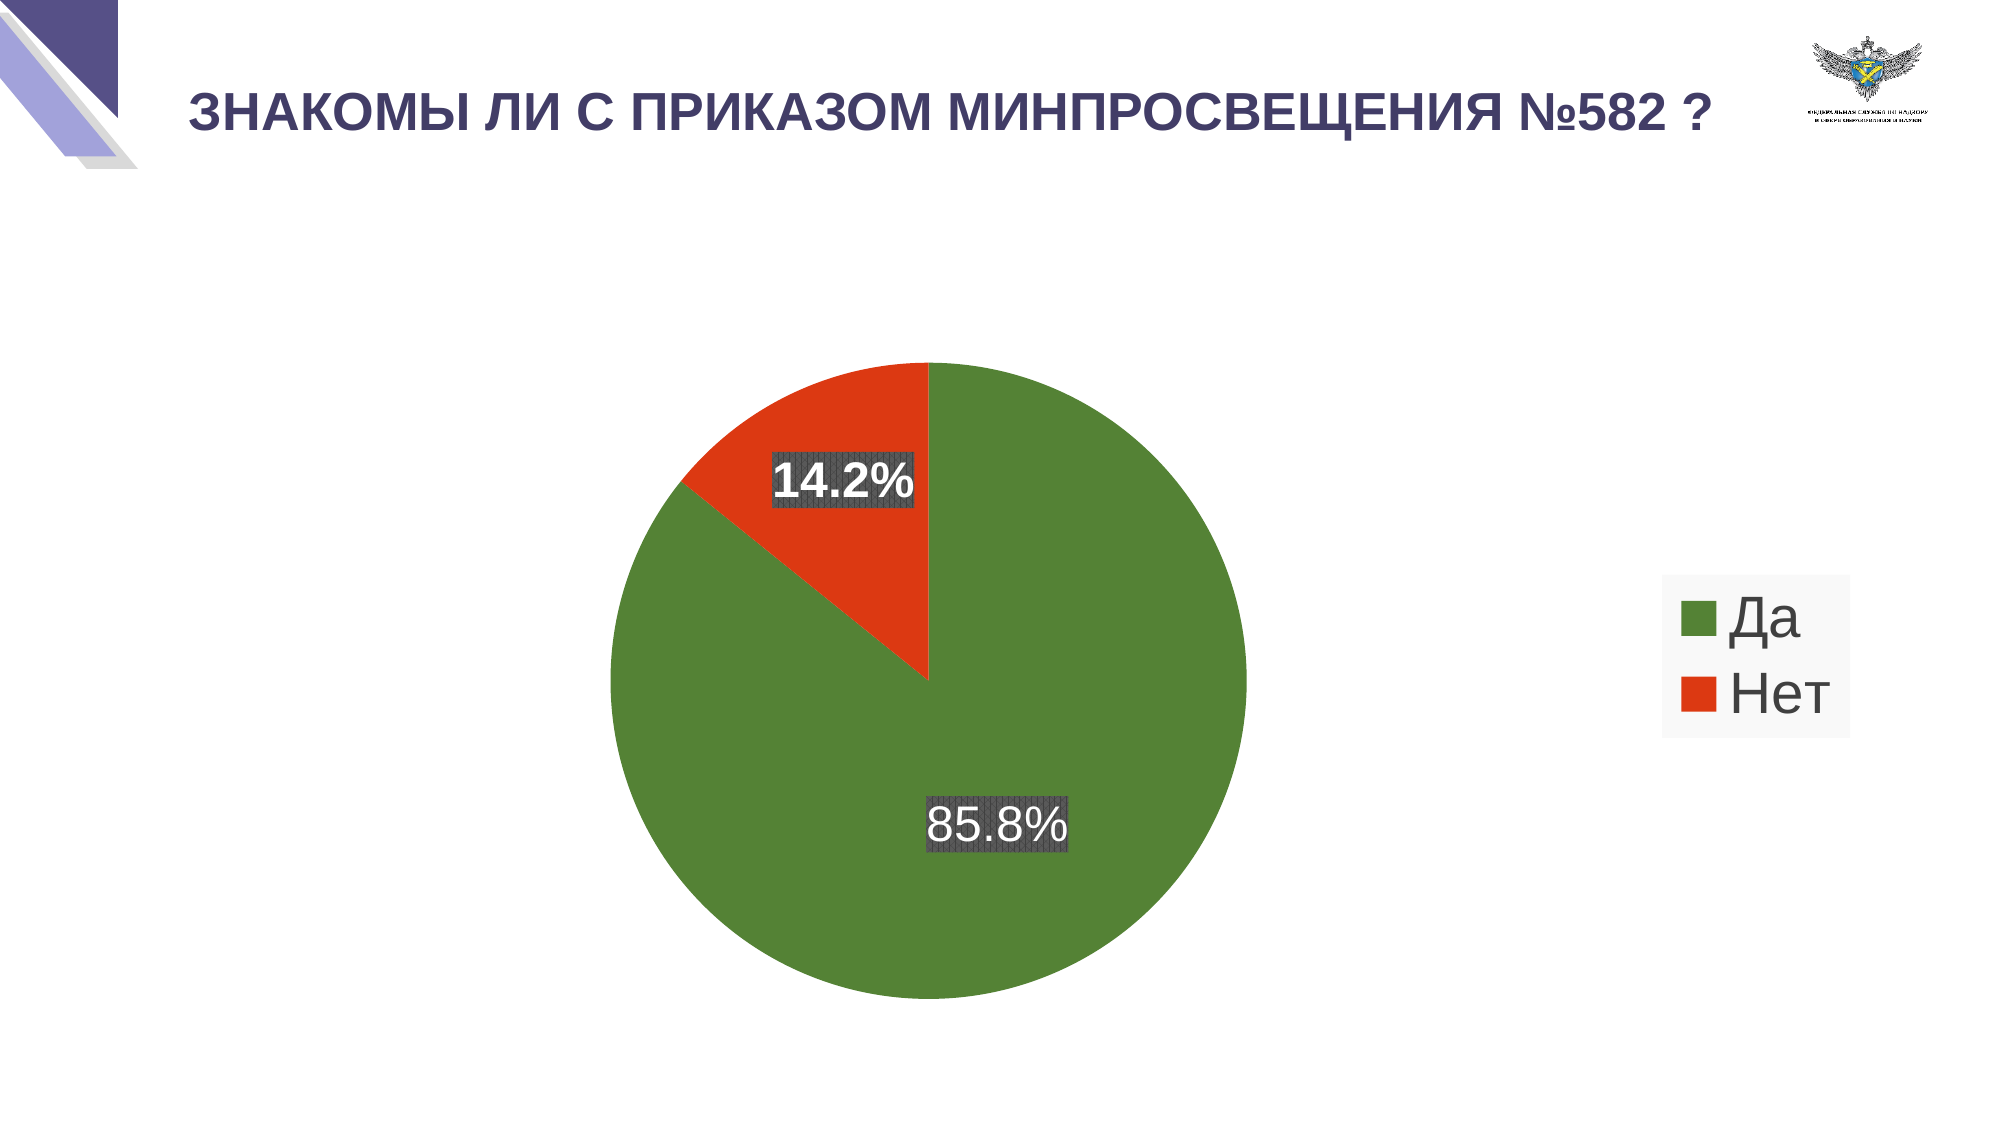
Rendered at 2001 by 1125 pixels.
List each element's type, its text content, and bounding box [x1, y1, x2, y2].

picture [1808, 35, 1928, 122]
text_box ЗНАКОМЫ ЛИ С ПРИКАЗОМ МИНПРОСВЕЩЕНИЯ №582 ? [174, 69, 1745, 149]
chart [137, 299, 1863, 1014]
